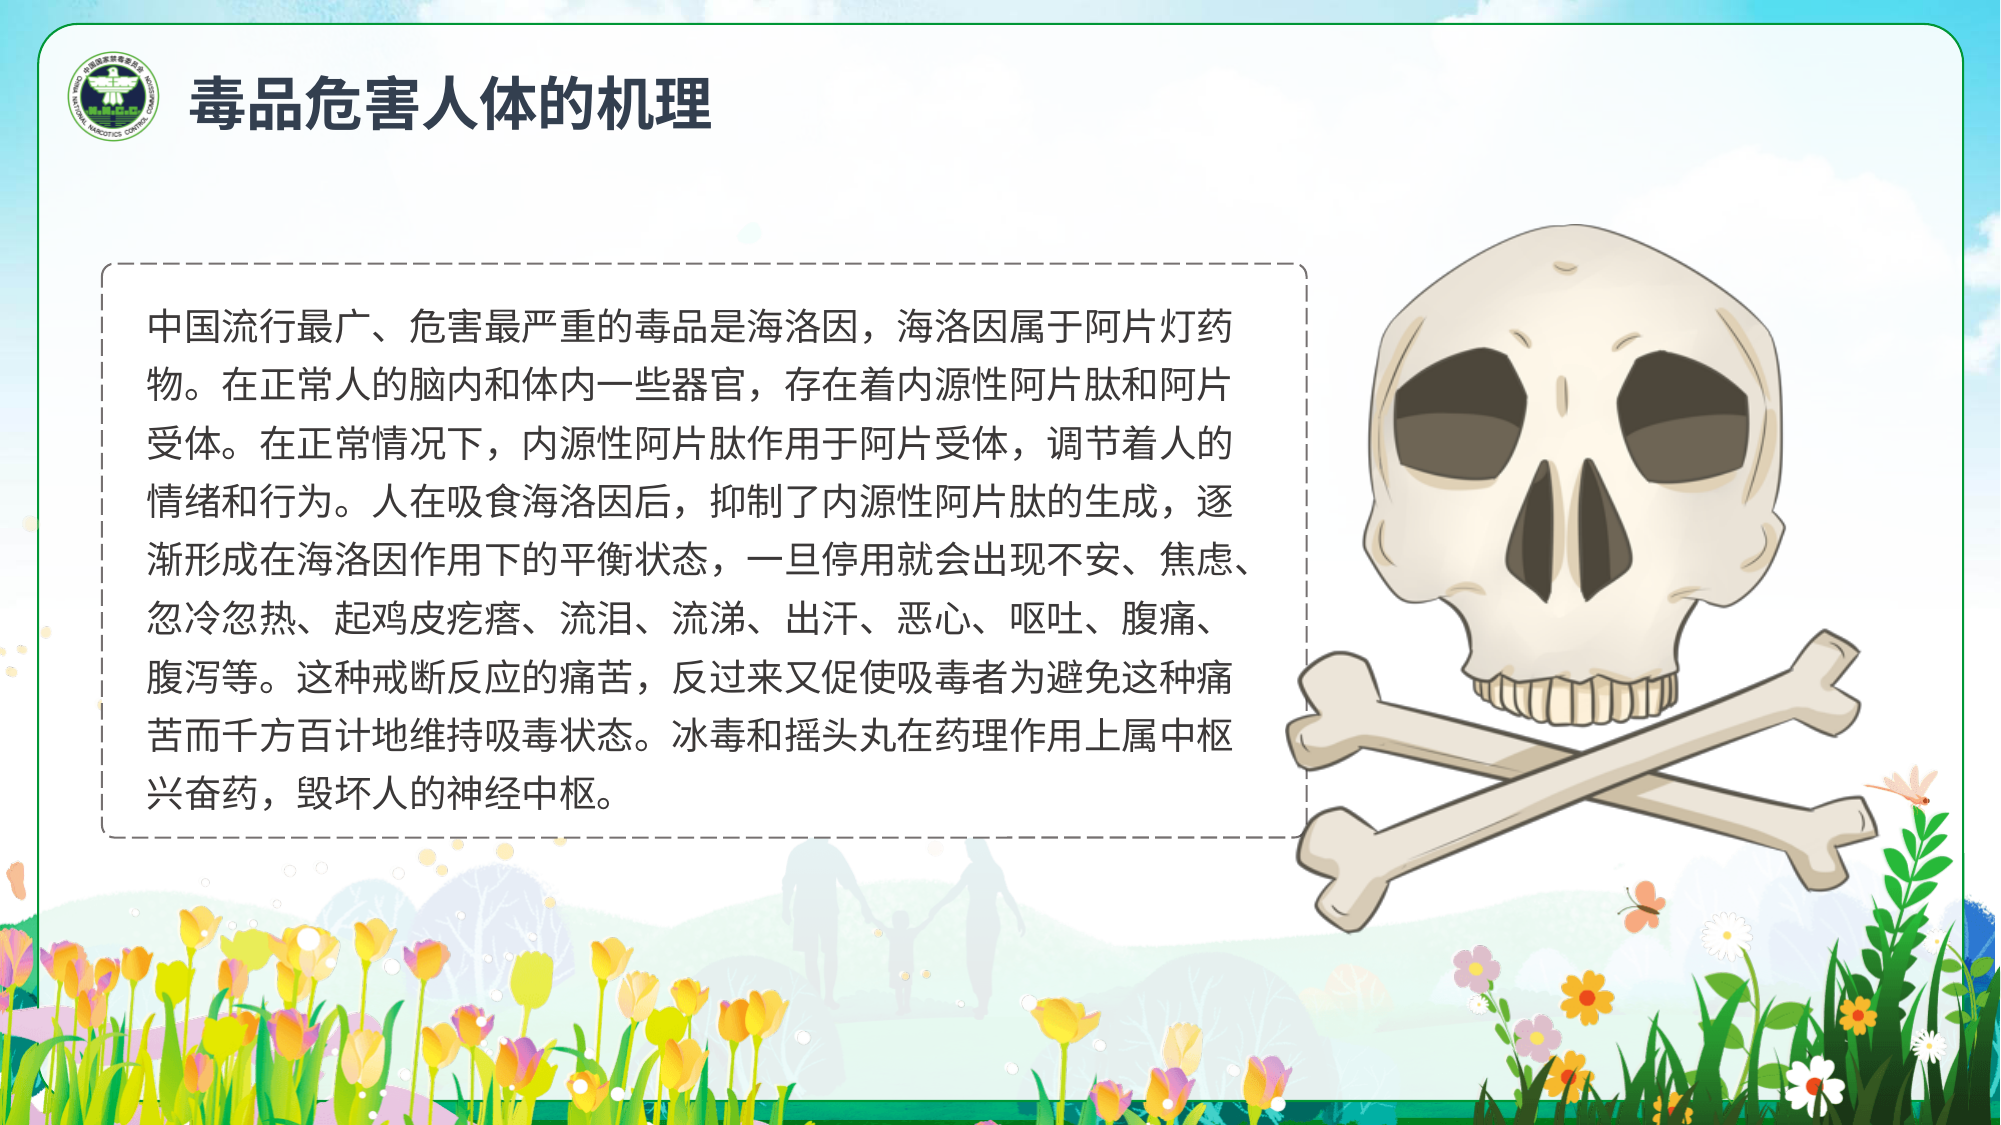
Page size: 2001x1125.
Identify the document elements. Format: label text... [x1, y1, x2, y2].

picture [0, 0, 2001, 1125]
text_box 中国流行最广、危害最严重的毒品是海洛因，海洛因属于阿片灯药物。在正常人的脑内和体内一些器官，存在着内源性阿片肽和阿片受体。在正常情况下，内源性阿片肽作用于阿片受体，调节着人的情绪和行为。人在吸食海洛因后，抑制了内源性阿片肽的生成，逐渐形成在海洛因作用下的平衡状态，一旦停用就会出现不安、焦虑、忽冷忽热、起鸡皮疙瘩、流泪、流涕、出汗、恶心、呕吐、腹痛、腹泻等。这种戒断反应的痛苦，反过来又促使吸毒者为避免这种痛苦而千方百计地维持吸毒状态。冰毒和摇头丸在药理作用上属中枢兴奋药，毁坏人的神经中枢。 [132, 281, 1255, 474]
text_box 毒品危害人体的机理 [173, 59, 1106, 146]
text_box [101, 263, 1285, 838]
